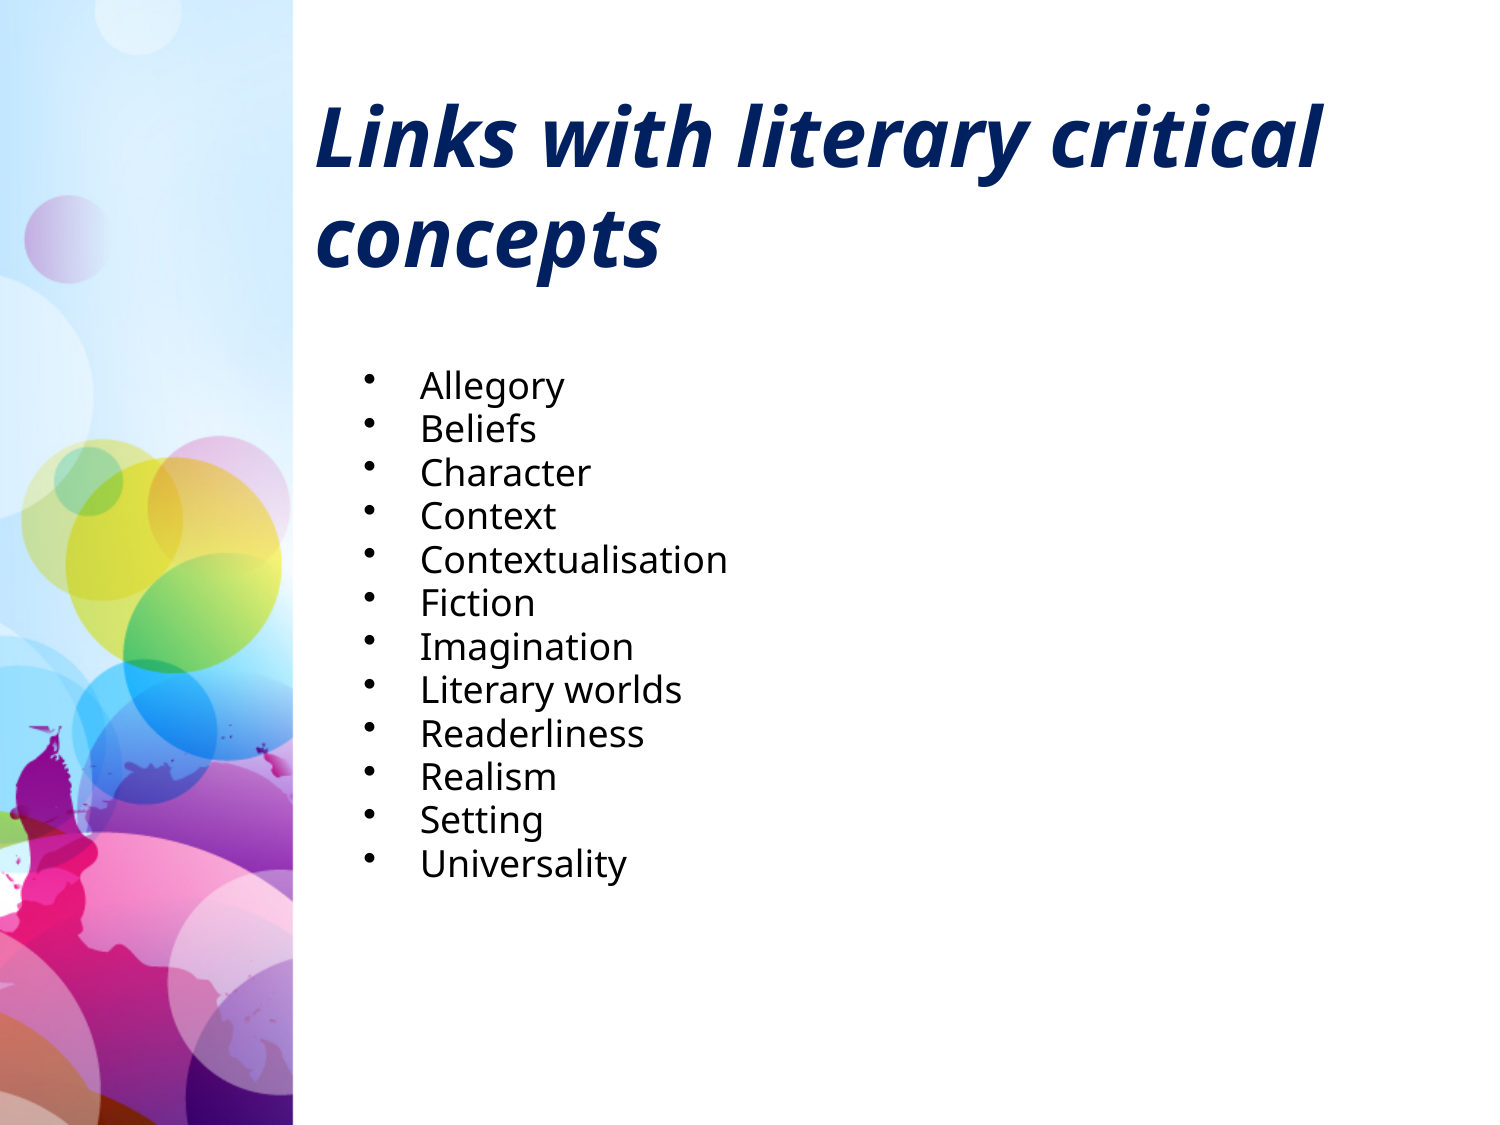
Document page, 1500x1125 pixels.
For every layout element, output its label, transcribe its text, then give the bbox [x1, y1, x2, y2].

list Allegory Beliefs Character Context Contextualisation Fiction Imagination Literary worlds Readerliness Realism Setting Universality [348, 266, 1436, 905]
title Links with literary critical concepts [299, 101, 1448, 268]
picture [0, 0, 1500, 1125]
